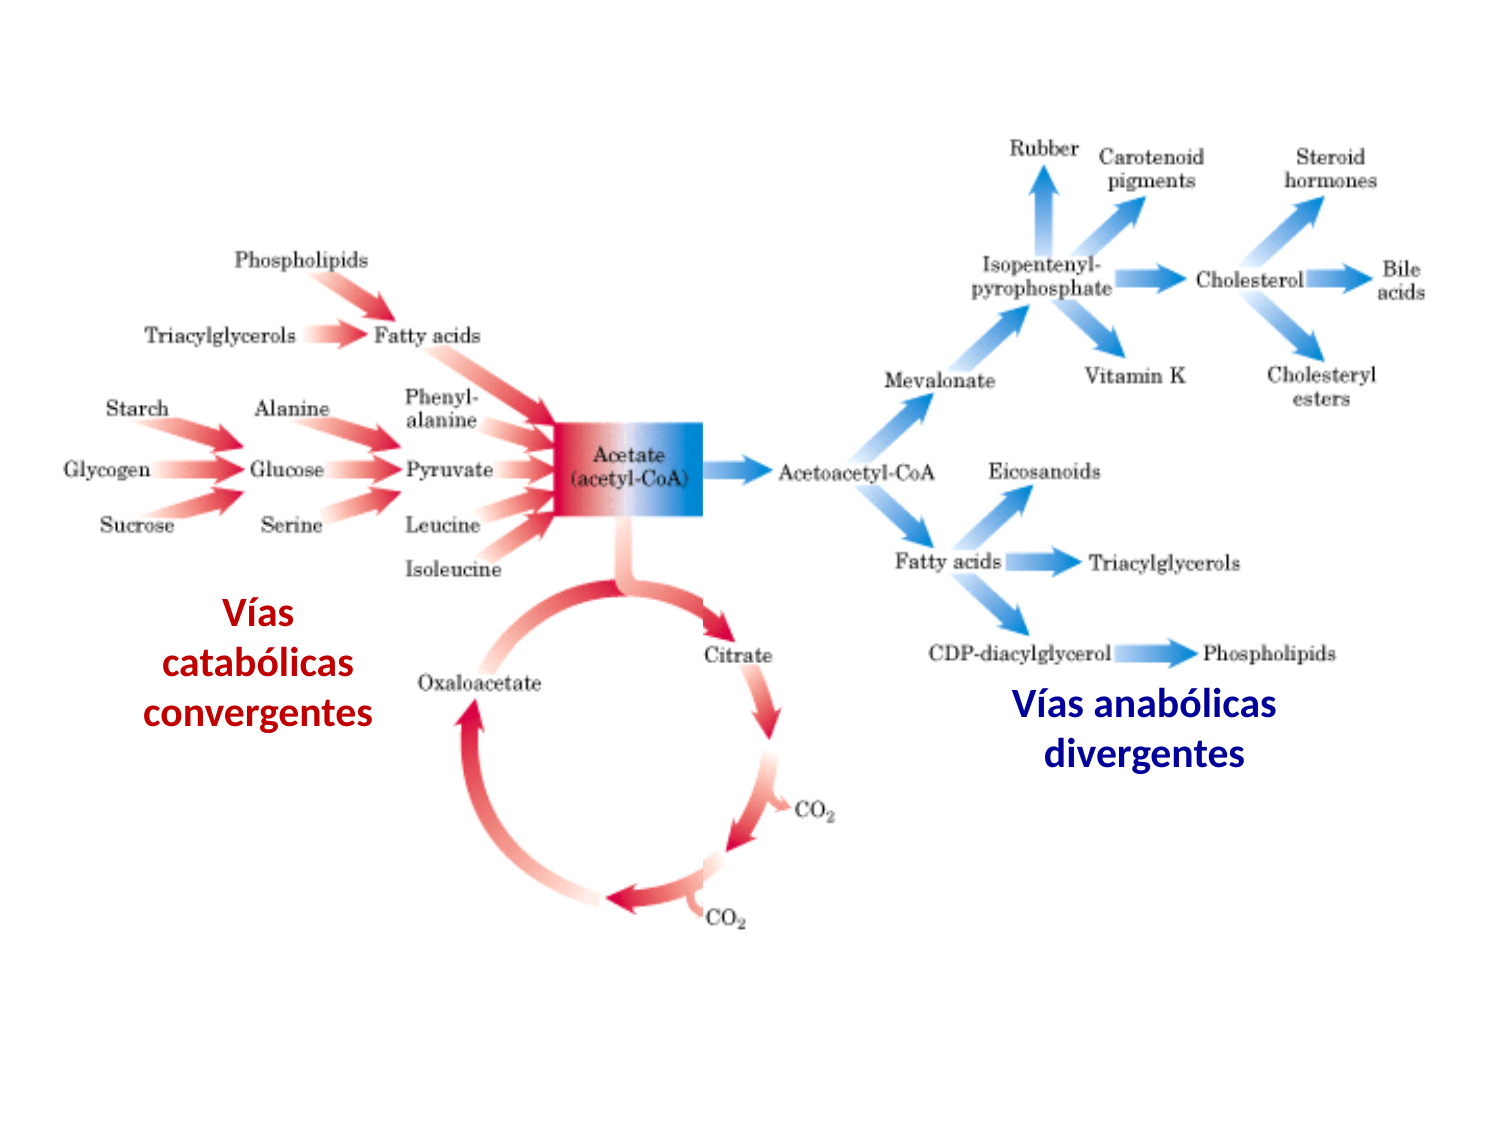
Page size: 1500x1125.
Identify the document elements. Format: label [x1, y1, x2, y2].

text_box [728, 116, 1448, 1010]
text_box [41, 116, 727, 1021]
